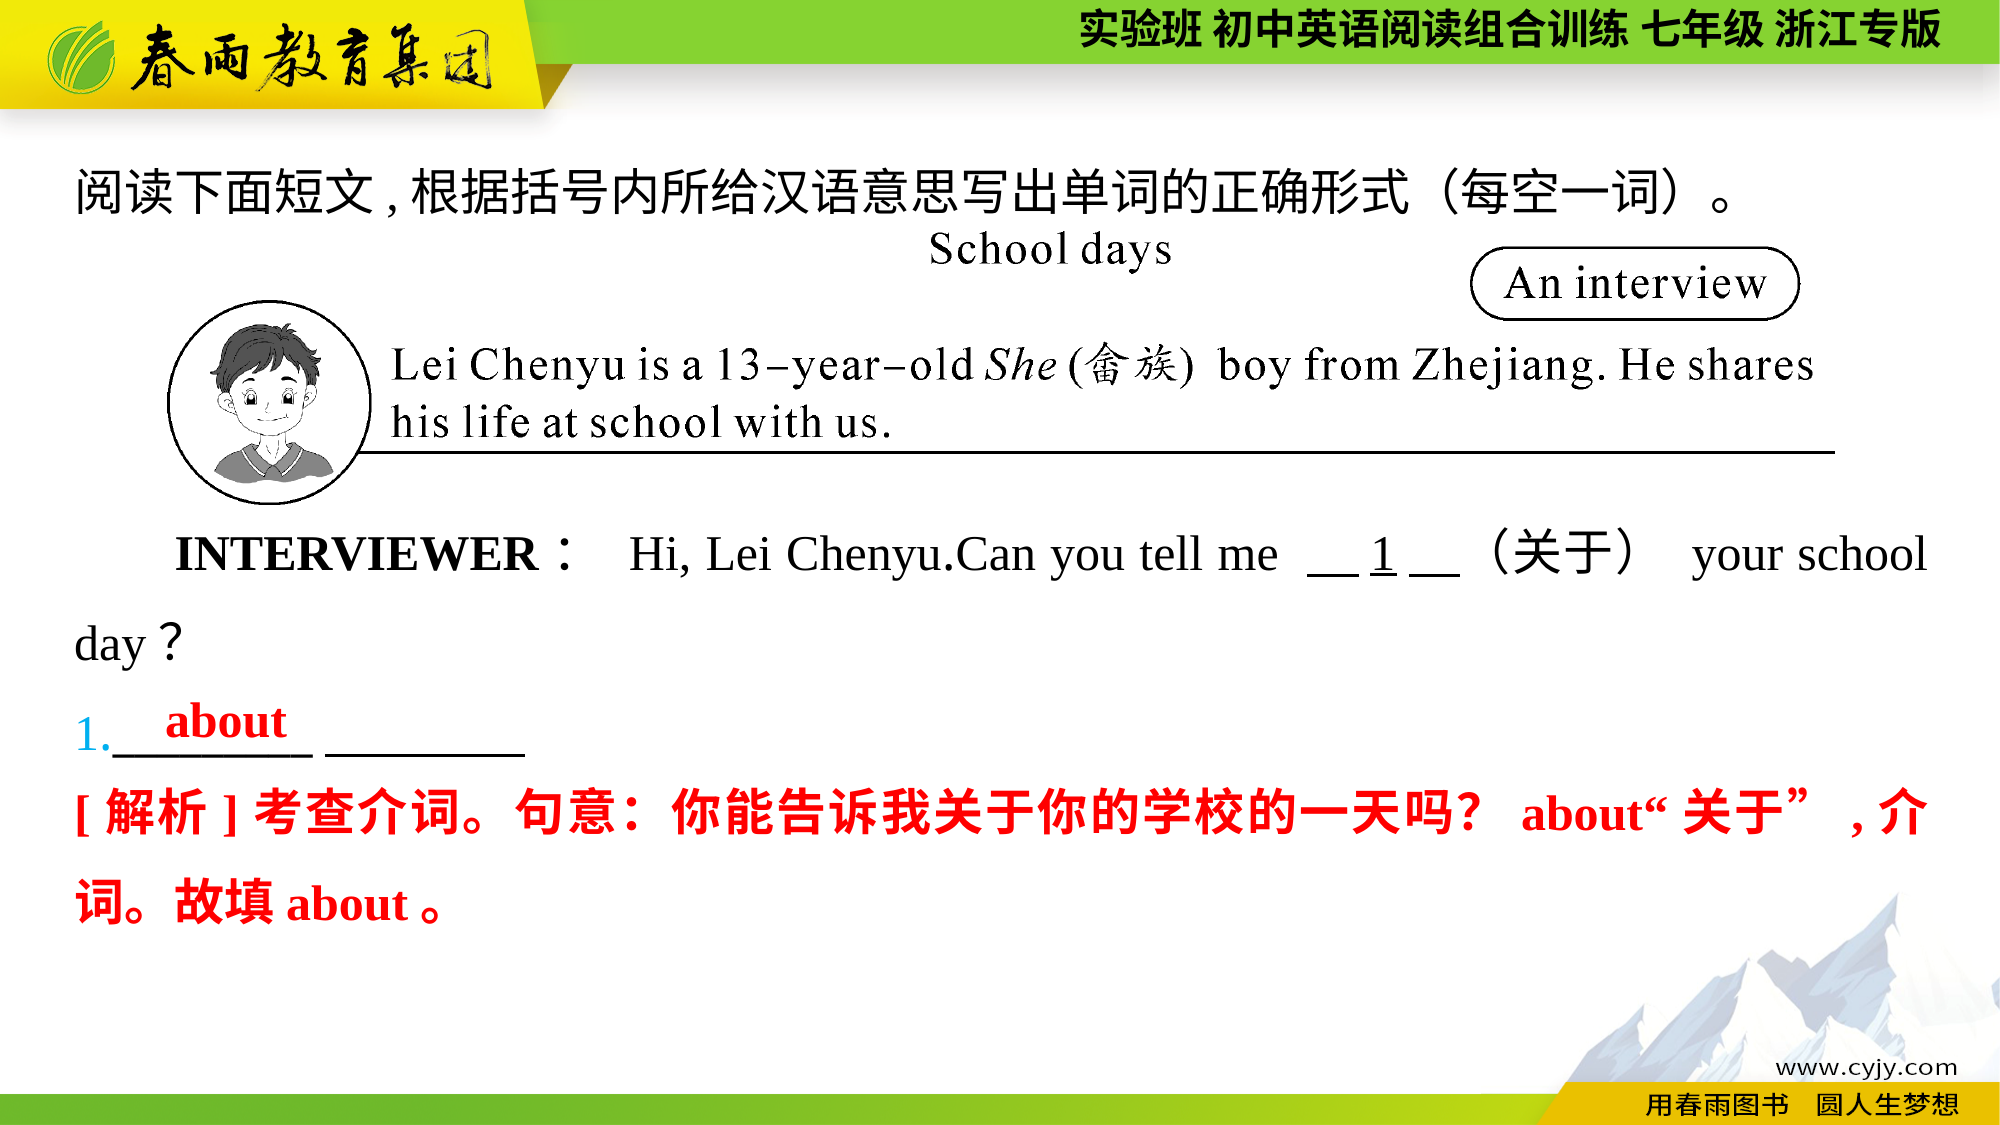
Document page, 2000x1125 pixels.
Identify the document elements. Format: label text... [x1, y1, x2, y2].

text_box [解析]考查介词。句意：你能告诉我关于你的学校的一天吗？about“关于”,介词。故填about。 [59, 743, 1944, 939]
text_box about [150, 680, 303, 743]
list 阅读下面短文,根据括号内所给汉语意思写出单词的正确形式（每空一词）。 INTERVIEWER： Hi, Lei Chenyu.Can you tell me 1 （关于） your school day？ 1._________ [59, 122, 1944, 743]
picture [0, 0, 2000, 1125]
